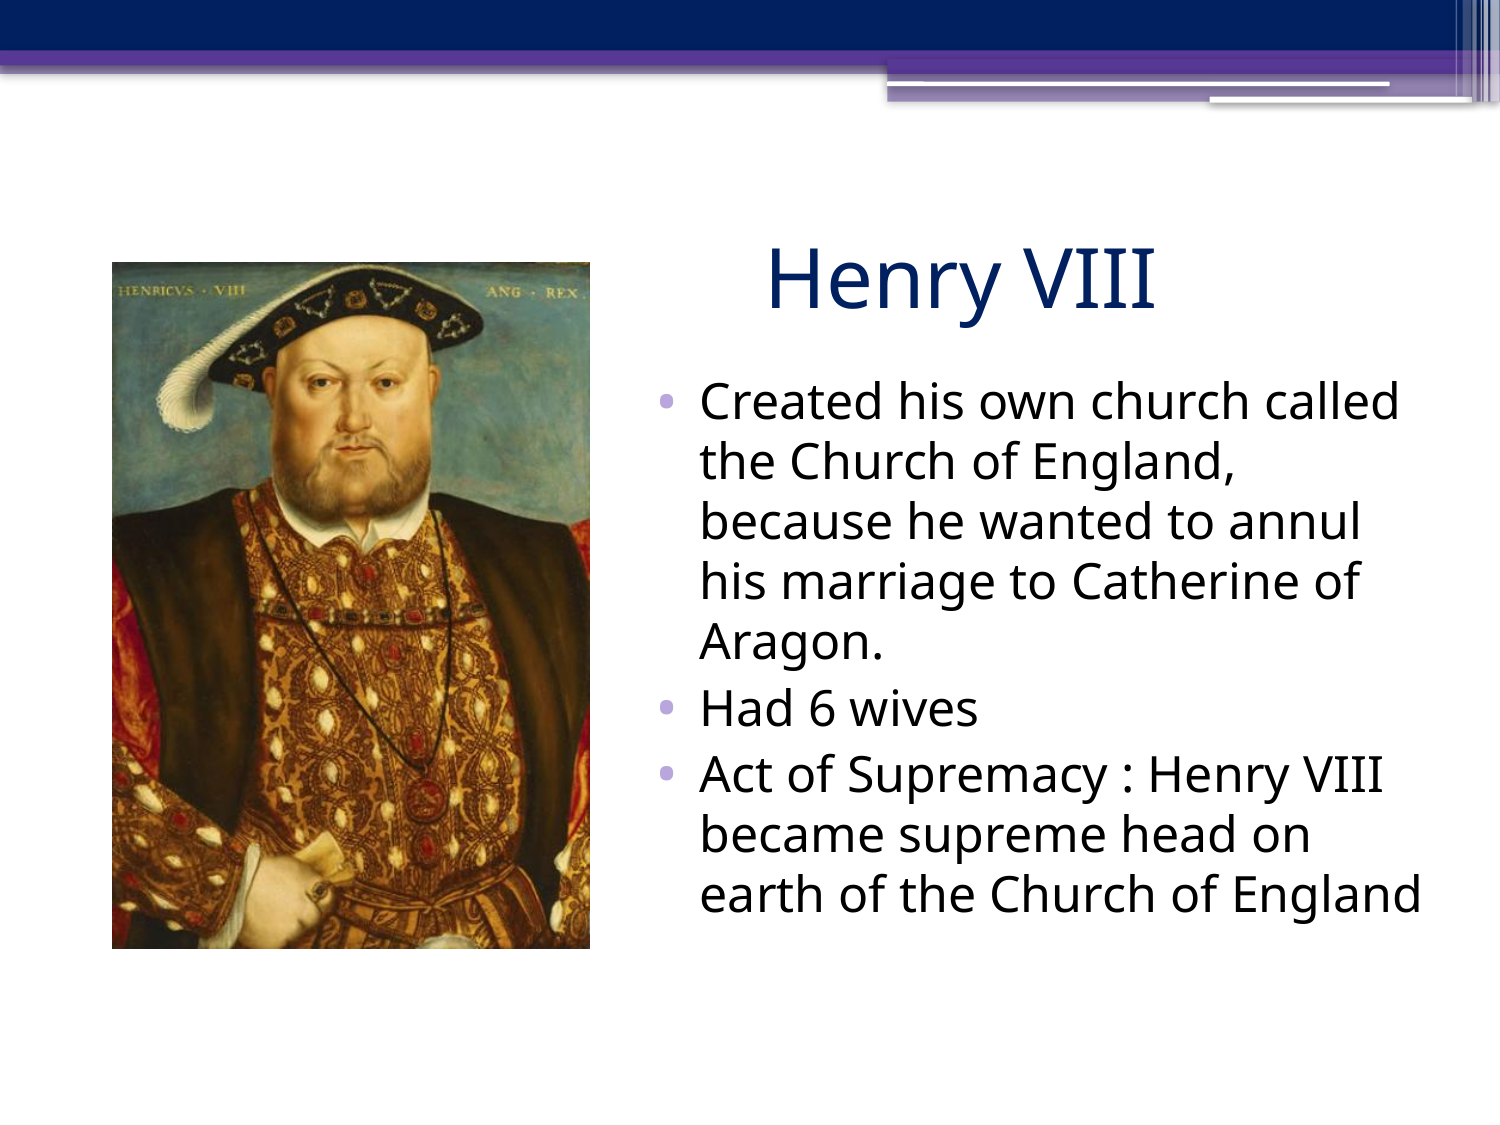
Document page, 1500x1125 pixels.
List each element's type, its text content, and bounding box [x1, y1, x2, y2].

picture [112, 262, 590, 949]
list Created his own church called the Church of England, because he wanted to annul his marriage to Catherine of Aragon. Had 6 wives Act of Supremacy : Henry VIII became supreme head on earth of the Church of England [624, 362, 1450, 1072]
title Henry VIII [750, 187, 1425, 362]
